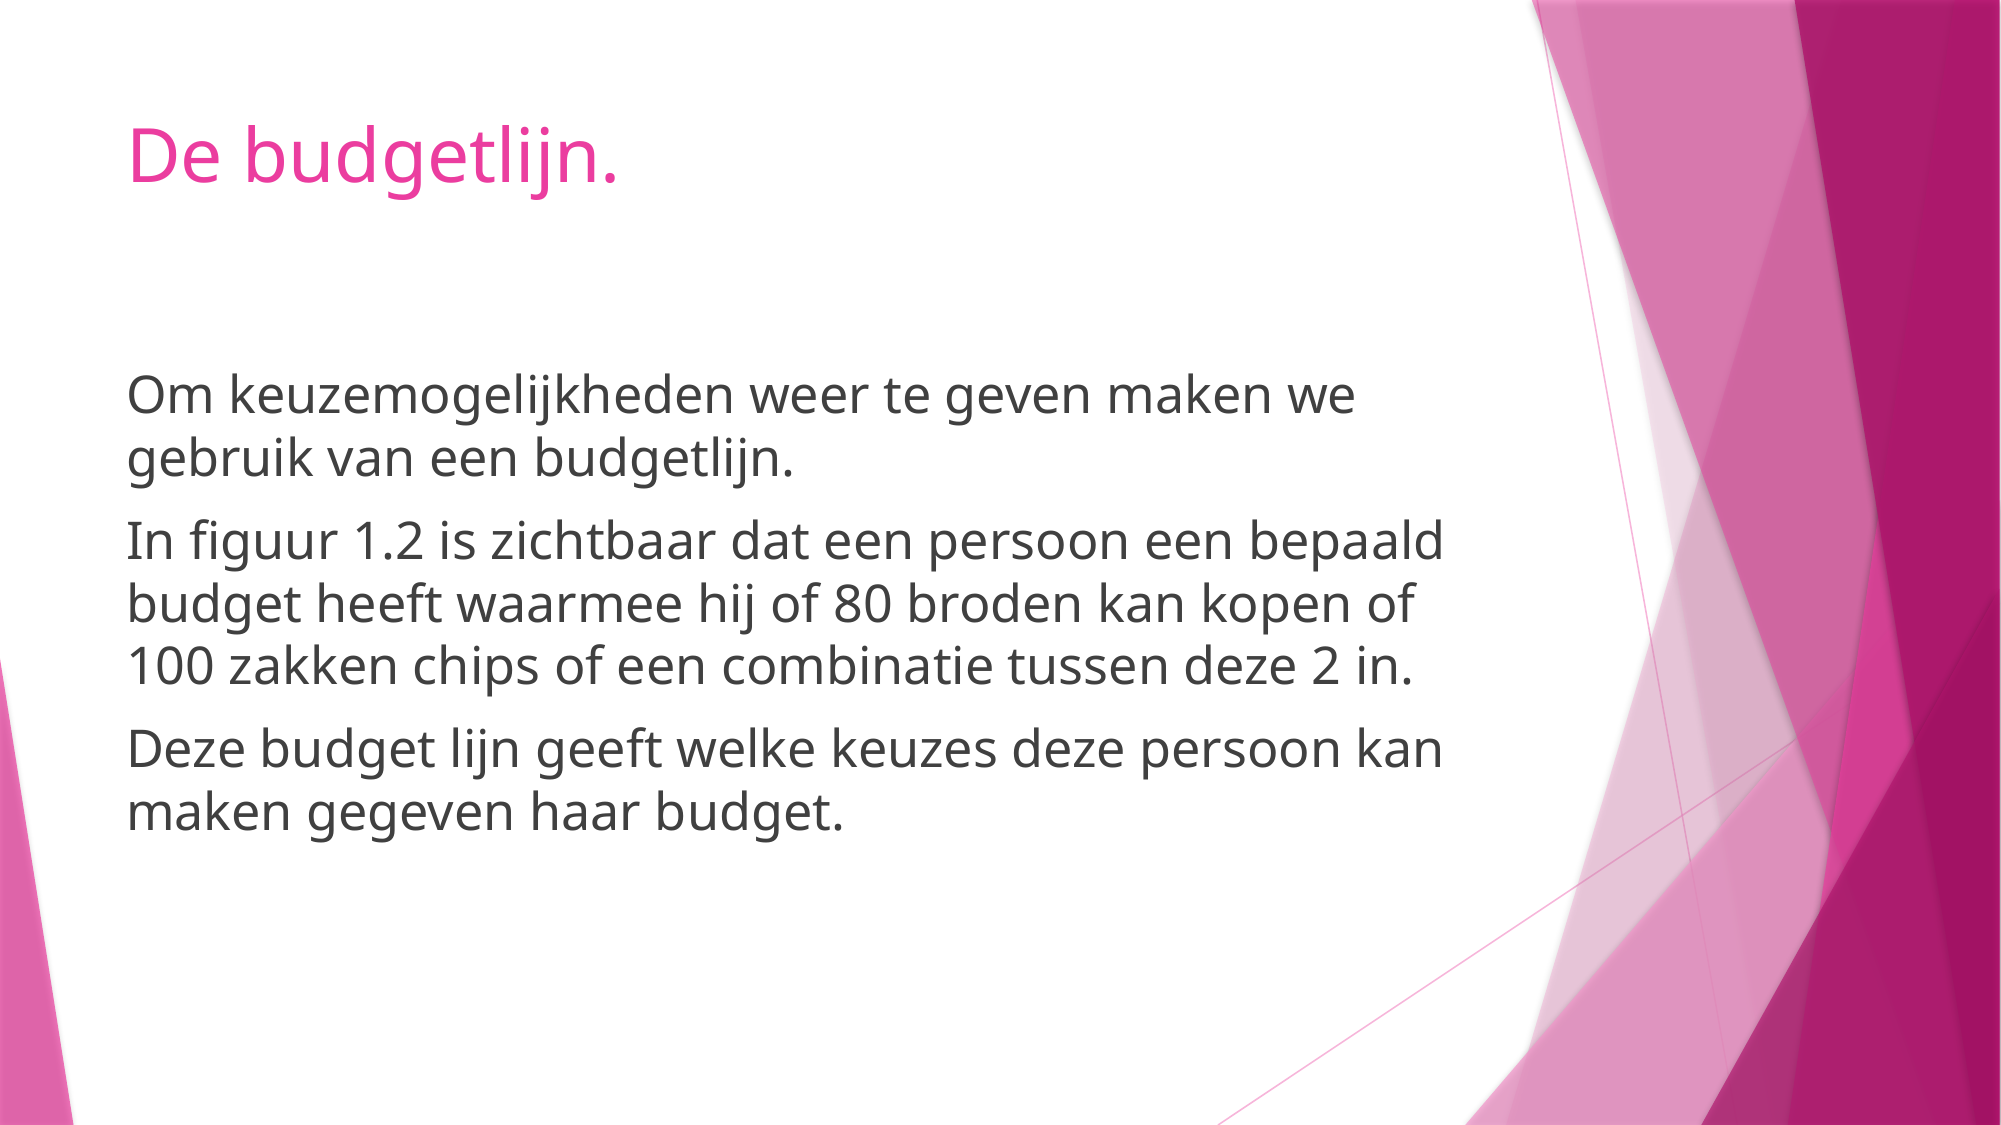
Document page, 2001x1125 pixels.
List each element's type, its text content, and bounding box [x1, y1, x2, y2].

title De budgetlijn. [111, 99, 1522, 317]
list Om keuzemogelijkheden weer te geven maken we gebruik van een budgetlijn. In figuur 1.2 is zichtbaar dat een persoon een bepaald budget heeft waarmee hij of 80 broden kan kopen of 100 zakken chips of een combinatie tussen deze 2 in. Deze budget lijn geeft welke keuzes deze persoon kan maken gegeven haar budget. [111, 354, 1522, 992]
